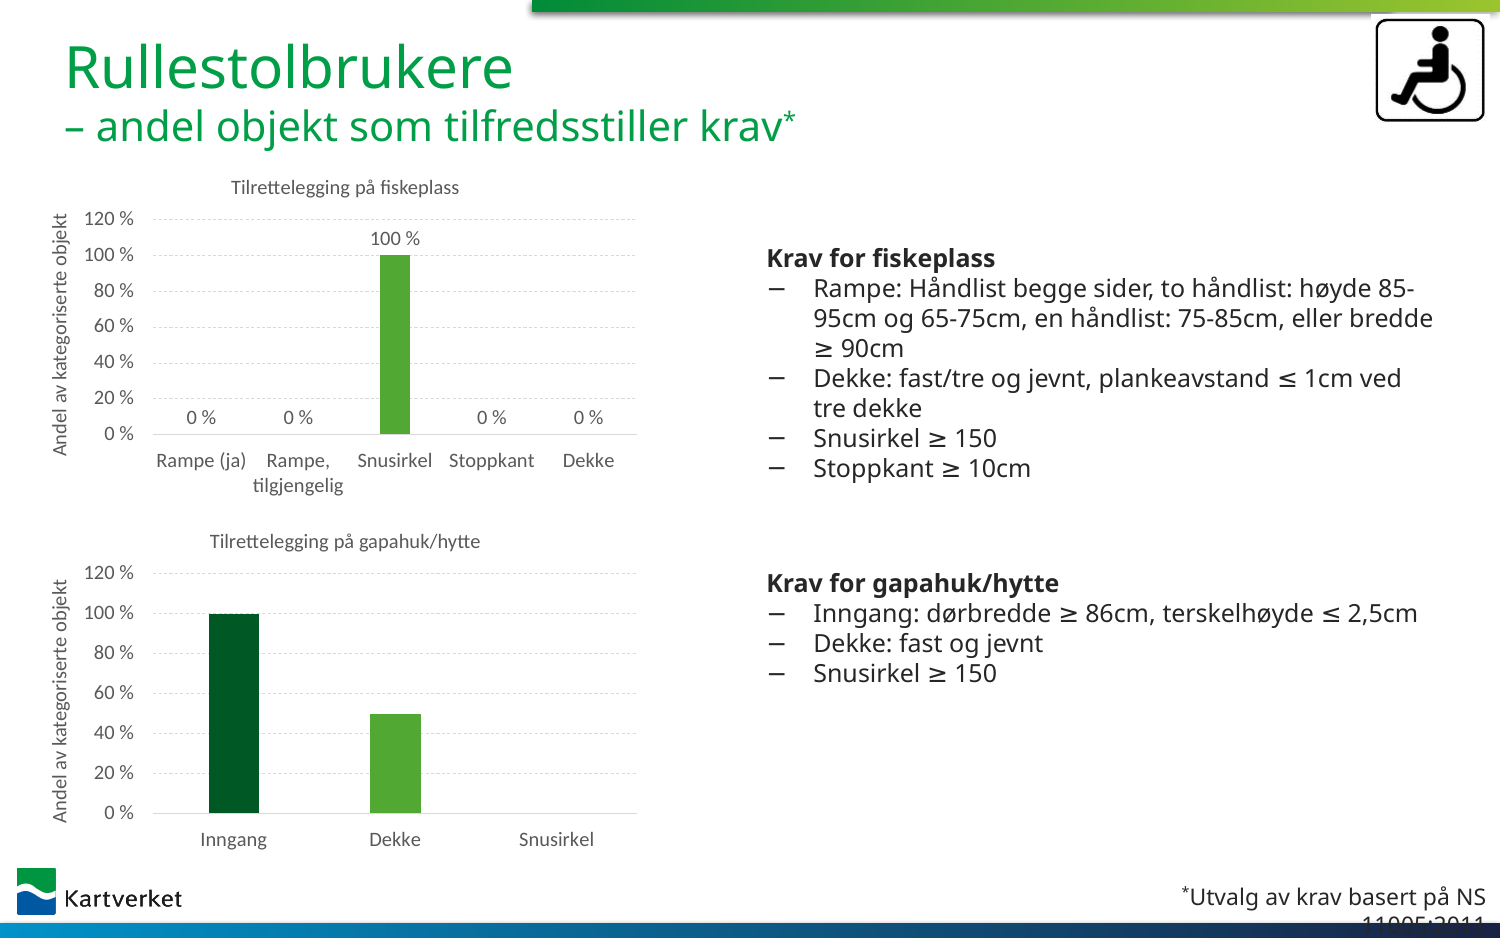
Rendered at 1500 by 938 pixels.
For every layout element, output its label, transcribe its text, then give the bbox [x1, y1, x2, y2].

text_box *Utvalg av krav basert på NS 11005:2011 [1068, 873, 1500, 938]
picture [41, 166, 650, 505]
text_box Rullestolbrukere – andel objekt som tilfredsstiller krav* [49, 29, 1431, 158]
picture [1371, 13, 1491, 127]
text_box Krav for gapahuk/hytte Inngang: dørbredde ≥ 86cm, terskelhøyde ≤ 2,5cm Dekke: fast og jevnt Snusirkel ≥ 150 [751, 560, 1452, 695]
text_box Krav for fiskeplass Rampe: Håndlist begge sider, to håndlist: høyde 85-95cm og 65-75cm, en håndlist: 75-85cm, eller bredde ≥ 90cm Dekke: fast/tre og jevnt, plankeavstand ≤ 1cm ved tre dekke Snusirkel ≥ 150 Stoppkant ≥ 10cm [751, 235, 1452, 490]
picture [41, 520, 650, 859]
